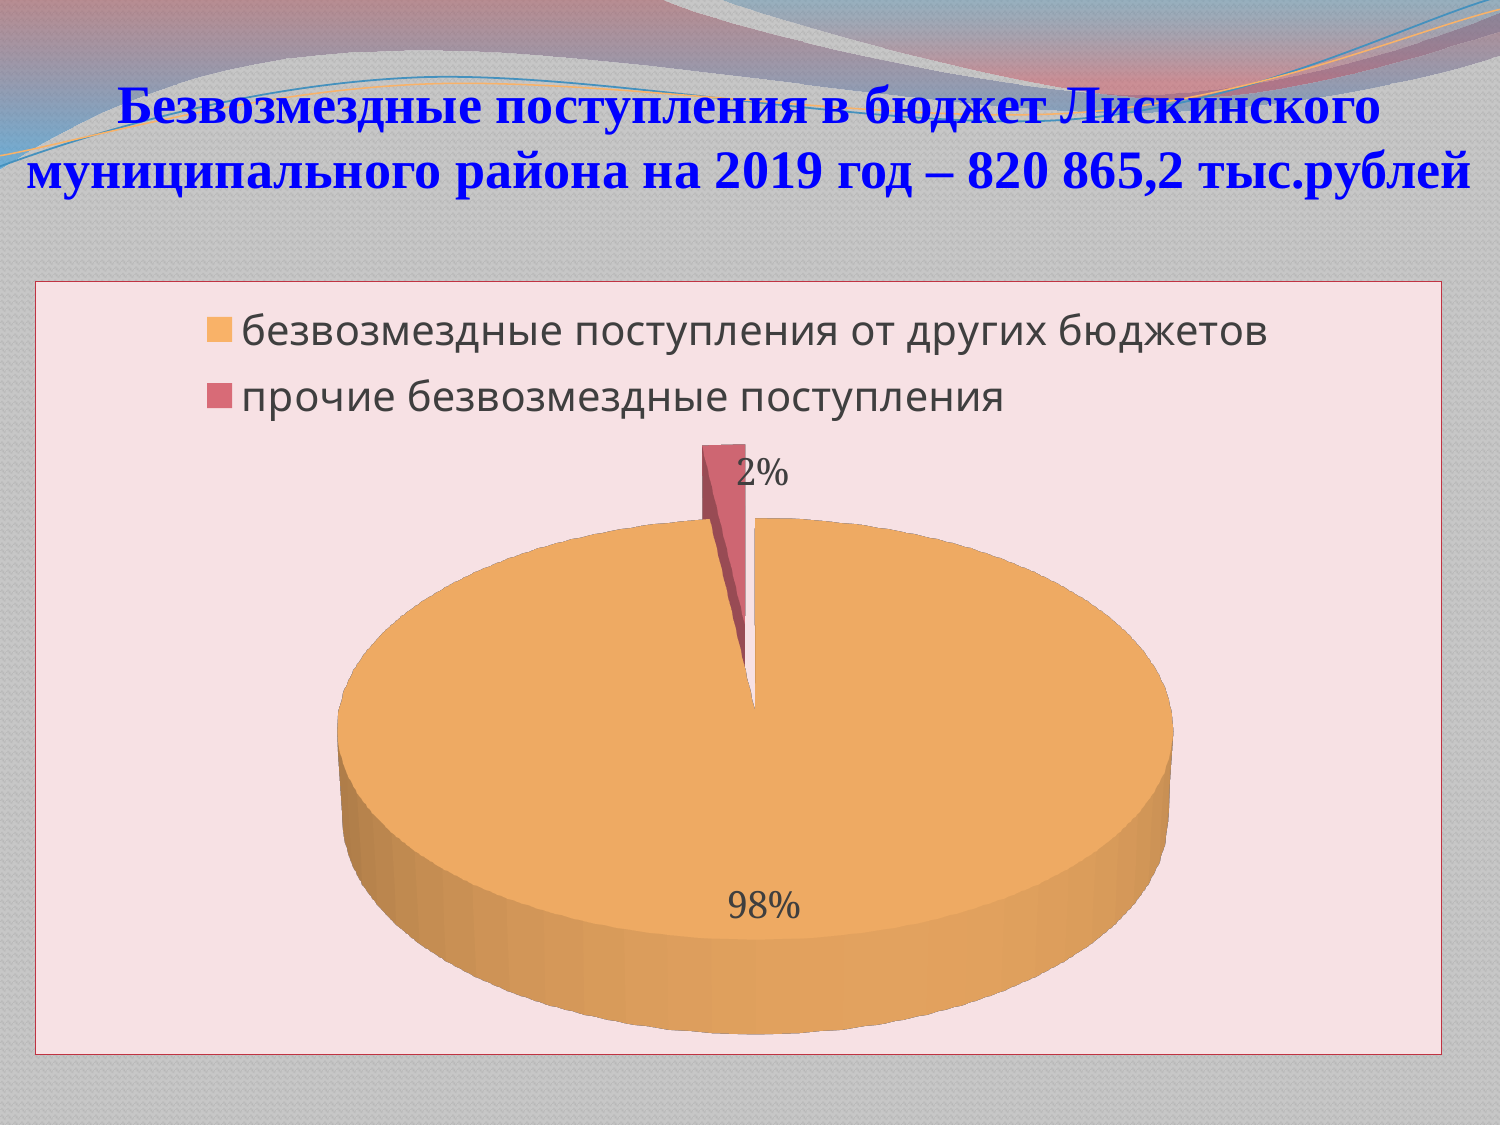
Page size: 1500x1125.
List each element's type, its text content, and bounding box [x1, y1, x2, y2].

title Безвозмездные поступления в бюджет Лискинского муниципального района на 2019 год – 820 865,2 тыс.рублей [0, 35, 1500, 200]
chart [34, 280, 1442, 1055]
